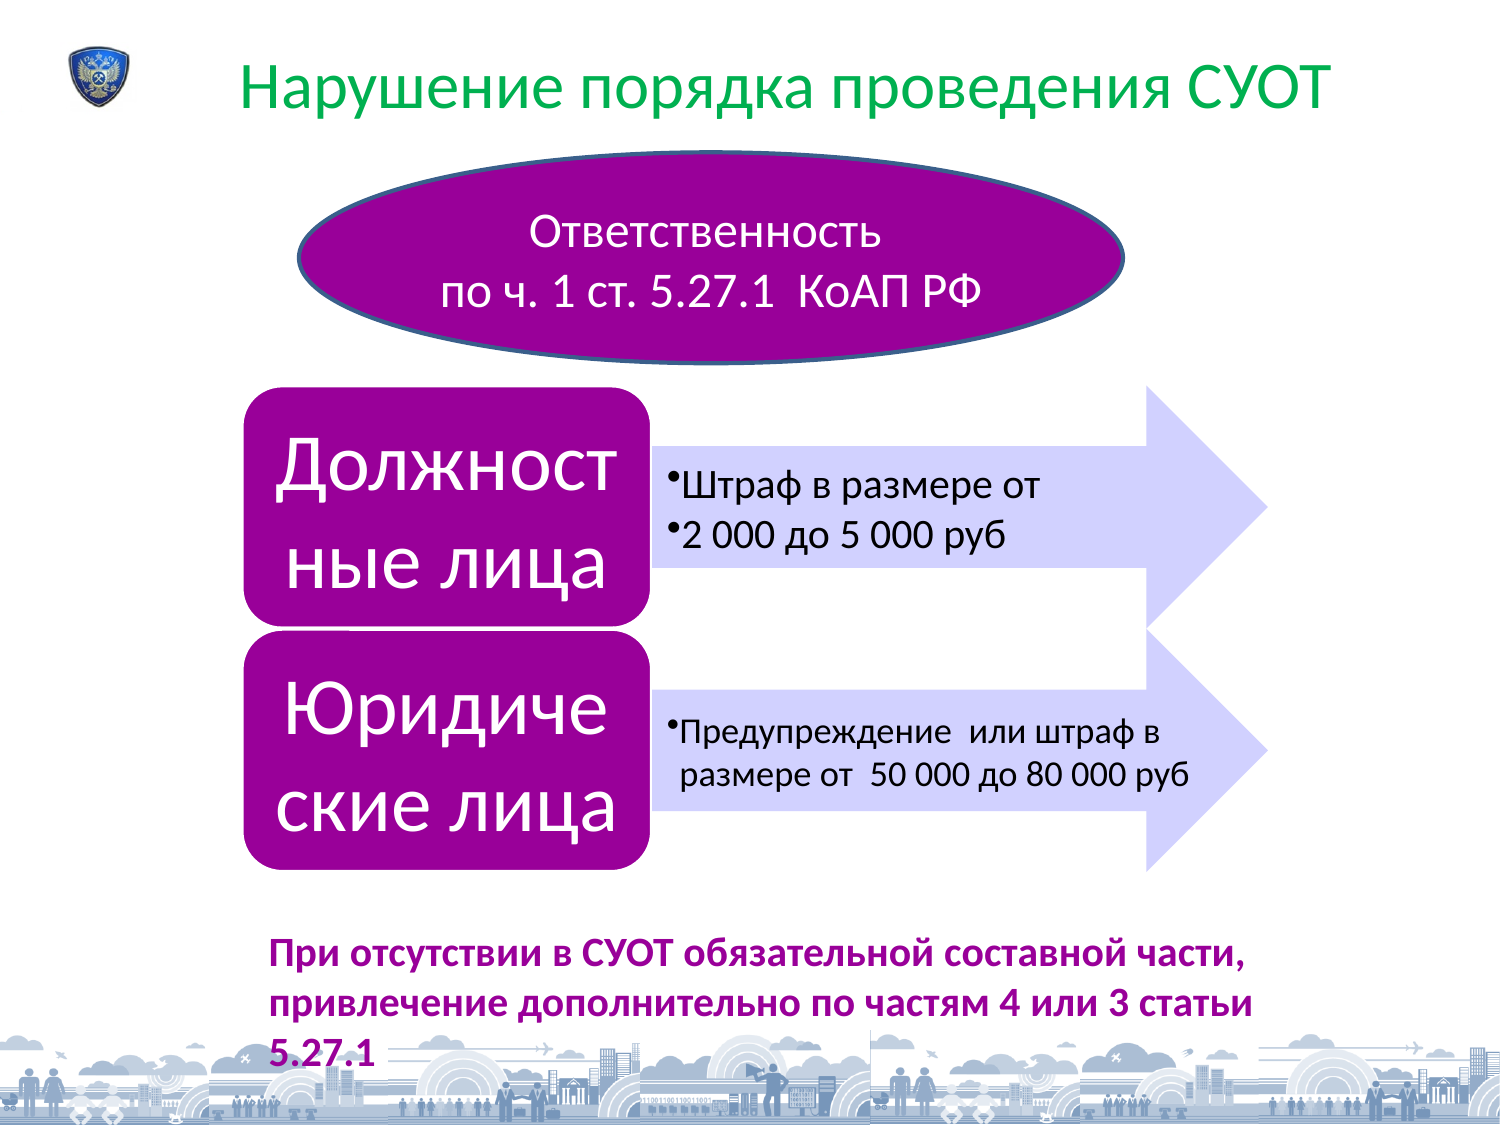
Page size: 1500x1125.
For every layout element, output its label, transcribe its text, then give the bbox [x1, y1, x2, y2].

title Нарушение порядка проведения СУОТ [147, 19, 1425, 173]
text_box Ответственность по ч. 1 ст. 5.27.1 КоАП РФ [296, 150, 1126, 366]
picture [0, 42, 205, 115]
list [241, 385, 1269, 873]
text_box При отсутствии в СУОТ обязательной составной части, привлечение дополнительно по частям 4 или 3 статьи 5.27.1 [253, 916, 1334, 1028]
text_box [0, 1030, 1500, 1125]
